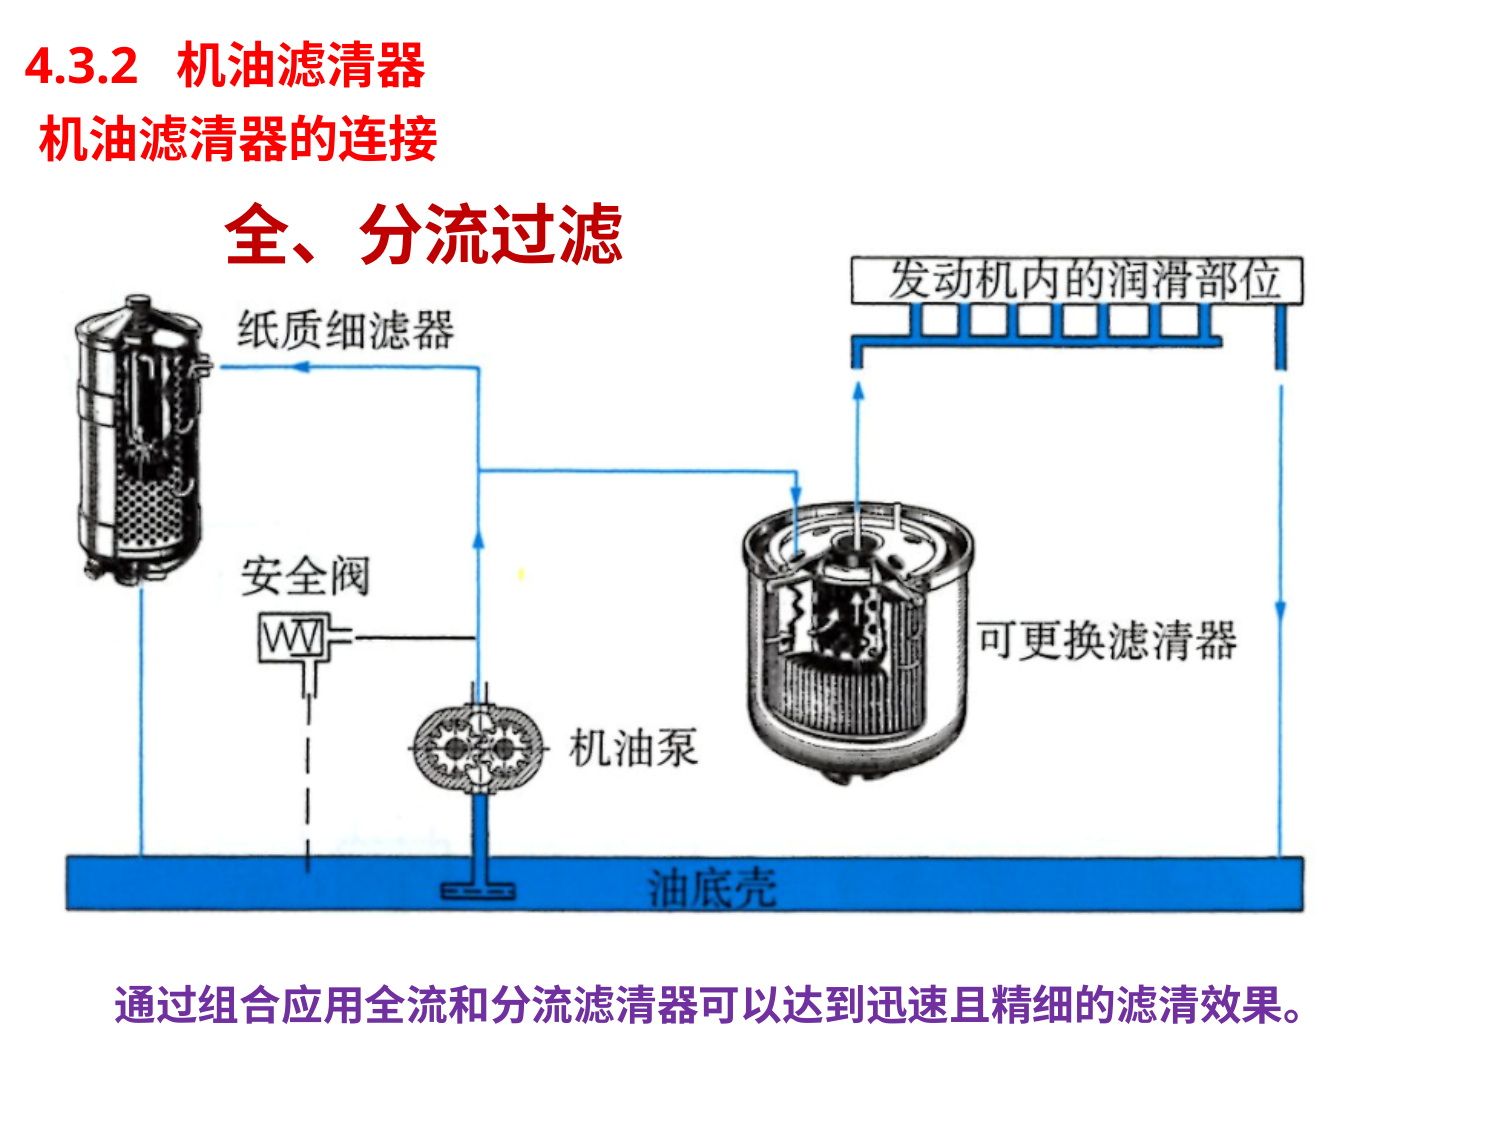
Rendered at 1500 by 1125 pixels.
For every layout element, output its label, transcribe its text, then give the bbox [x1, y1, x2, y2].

text_box 4.3.2 机油滤清器 [9, 14, 486, 112]
text_box 全、分流过滤 [208, 185, 682, 246]
picture [59, 247, 1316, 917]
text_box 通过组合应用全流和分流滤清器可以达到迅速且精细的滤清效果。 [39, 971, 1500, 1087]
title 机油滤清器的连接 [0, 89, 477, 186]
